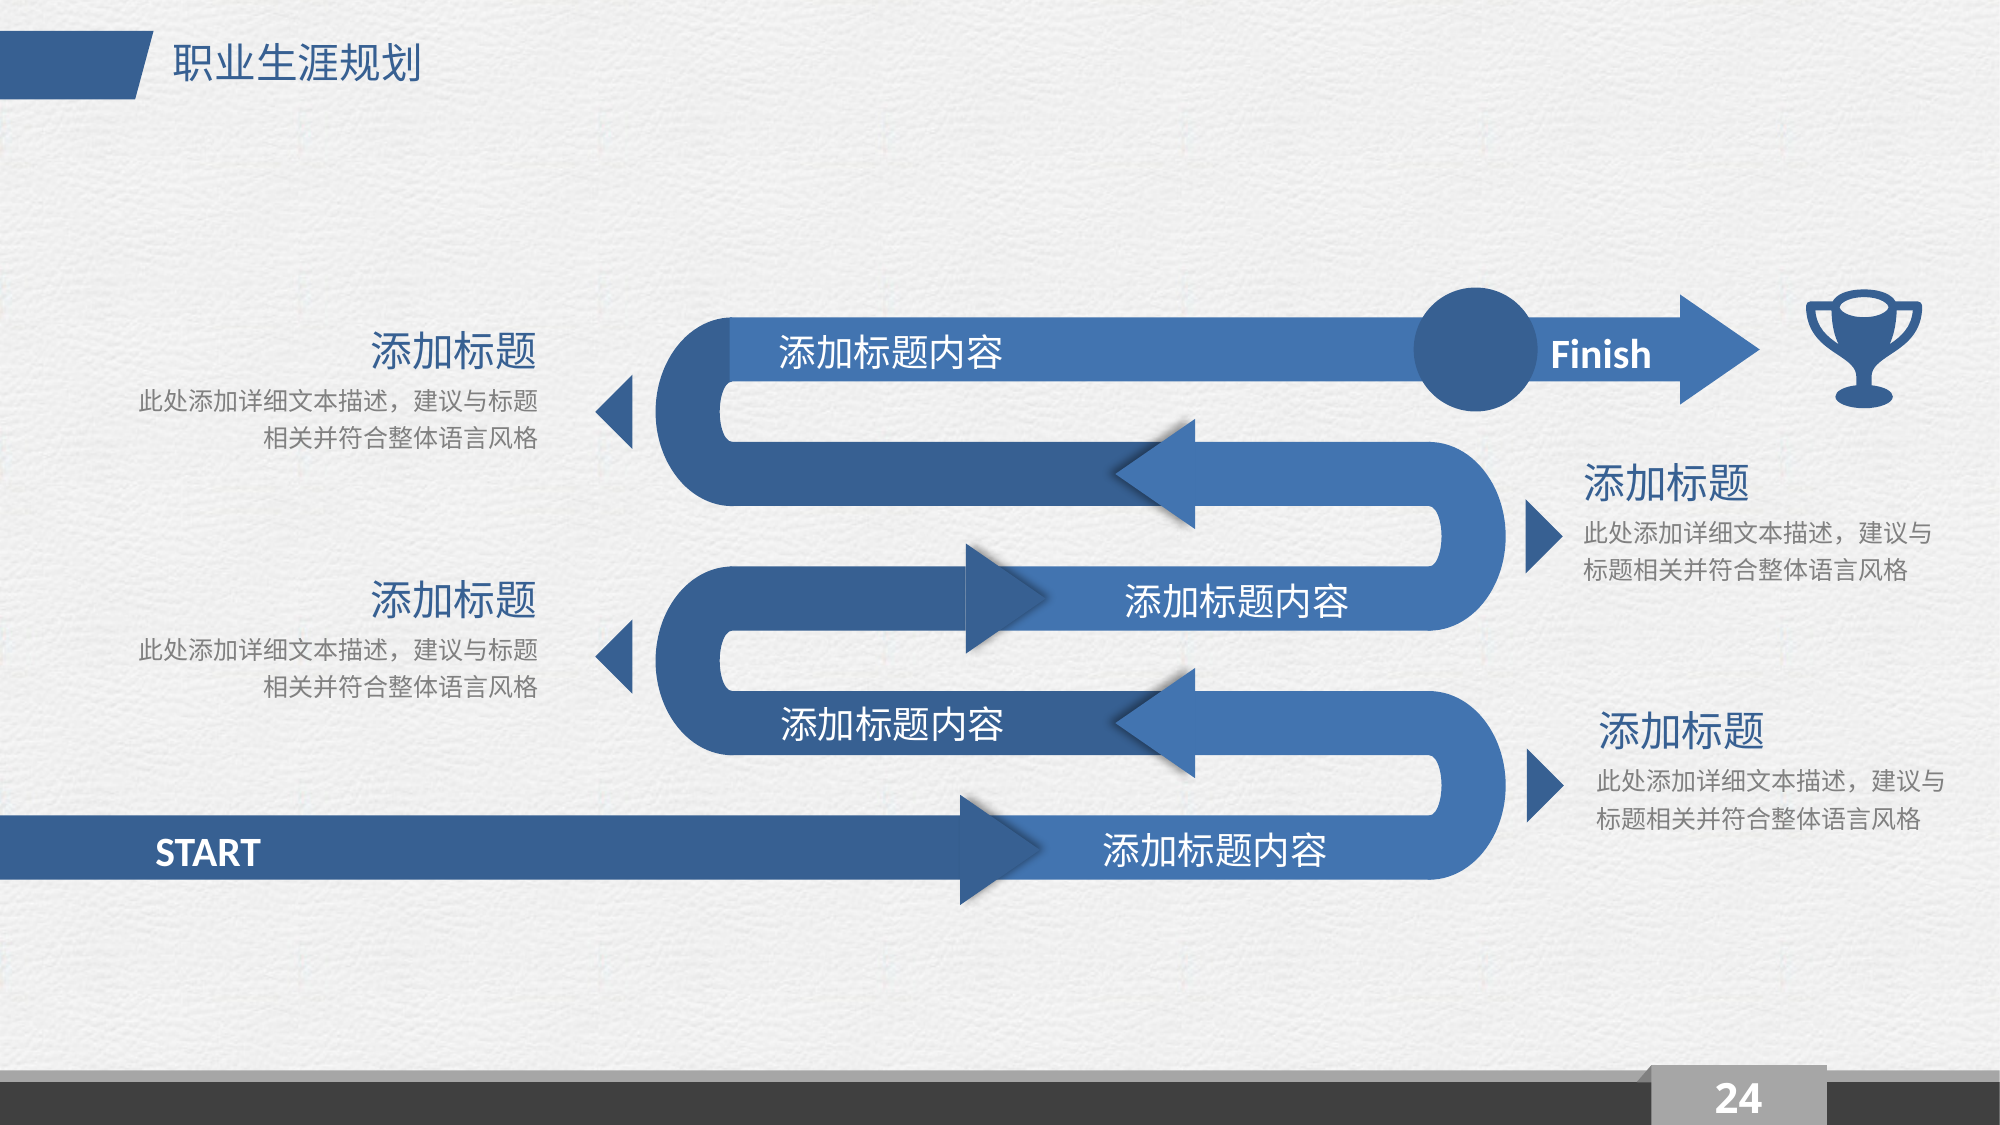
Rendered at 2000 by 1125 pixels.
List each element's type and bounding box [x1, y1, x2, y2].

picture [0, 0, 2000, 1125]
text_box [1768, 448, 1968, 594]
text_box [0, 287, 1760, 906]
text_box [1768, 697, 1981, 839]
